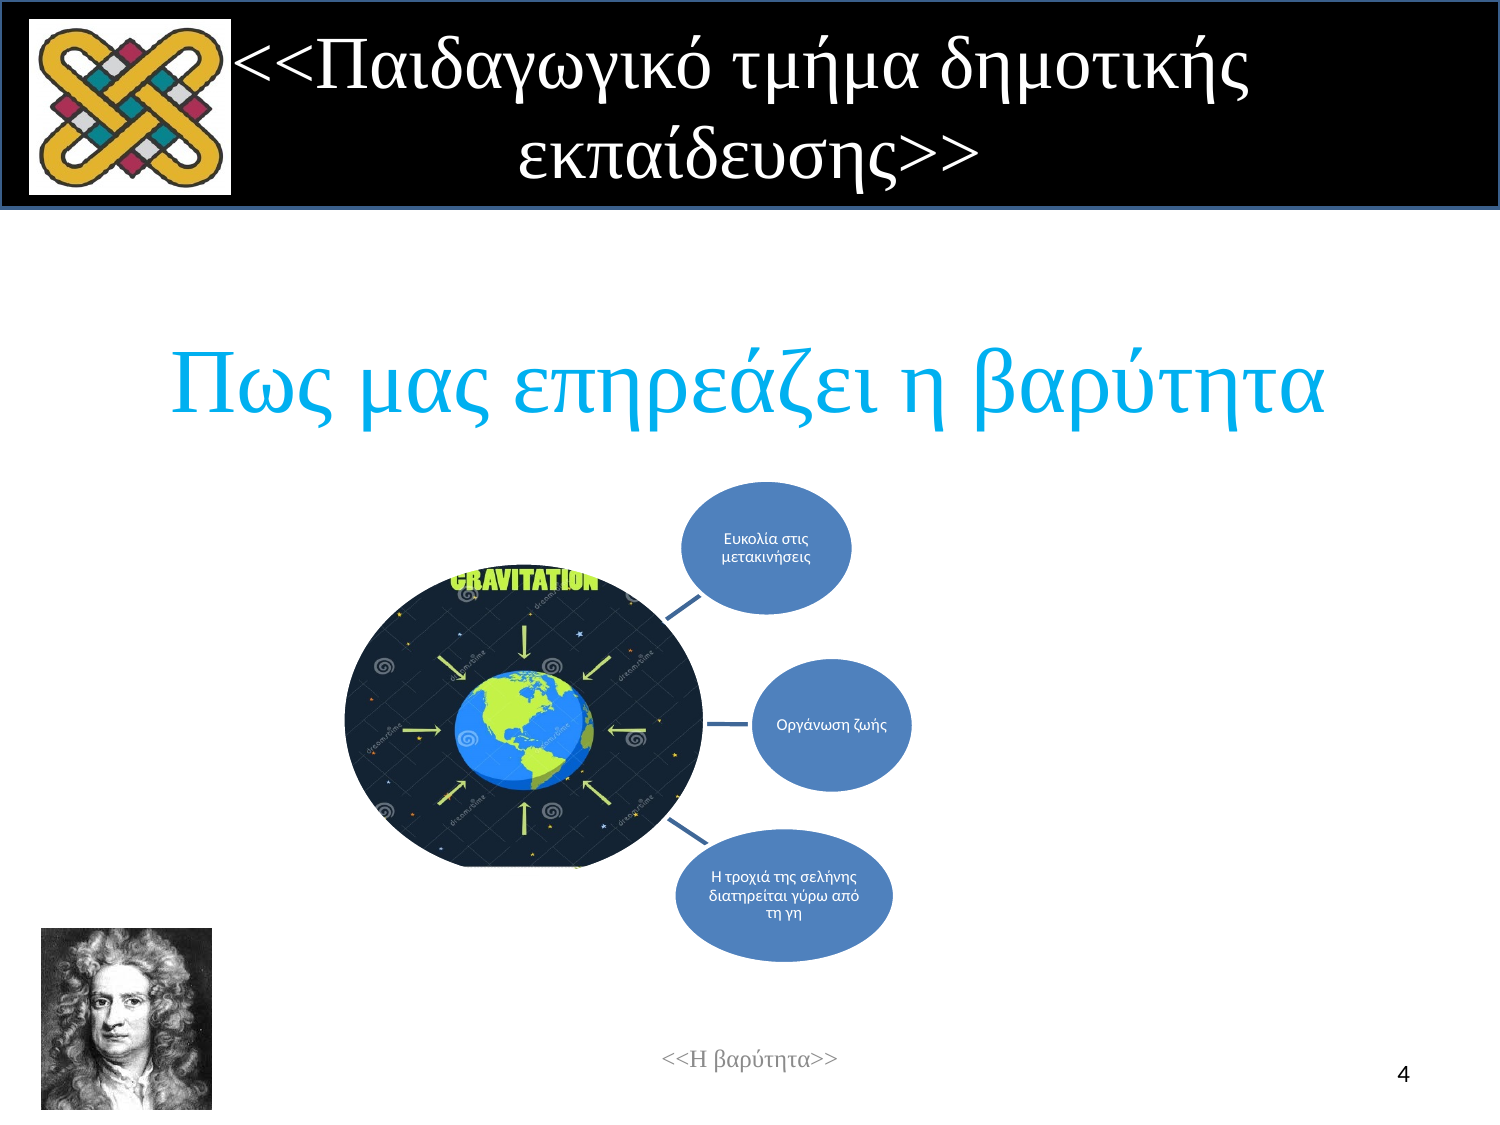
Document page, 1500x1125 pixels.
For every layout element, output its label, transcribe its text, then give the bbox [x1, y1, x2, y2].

slide_number 4 [1074, 1042, 1425, 1103]
picture [29, 19, 231, 195]
footer <<Η βαρύτητα>> [512, 1042, 988, 1103]
picture [41, 928, 212, 1110]
title Πως μας επηρεάζει η βαρύτητα [112, 255, 1388, 497]
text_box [194, 479, 1211, 965]
